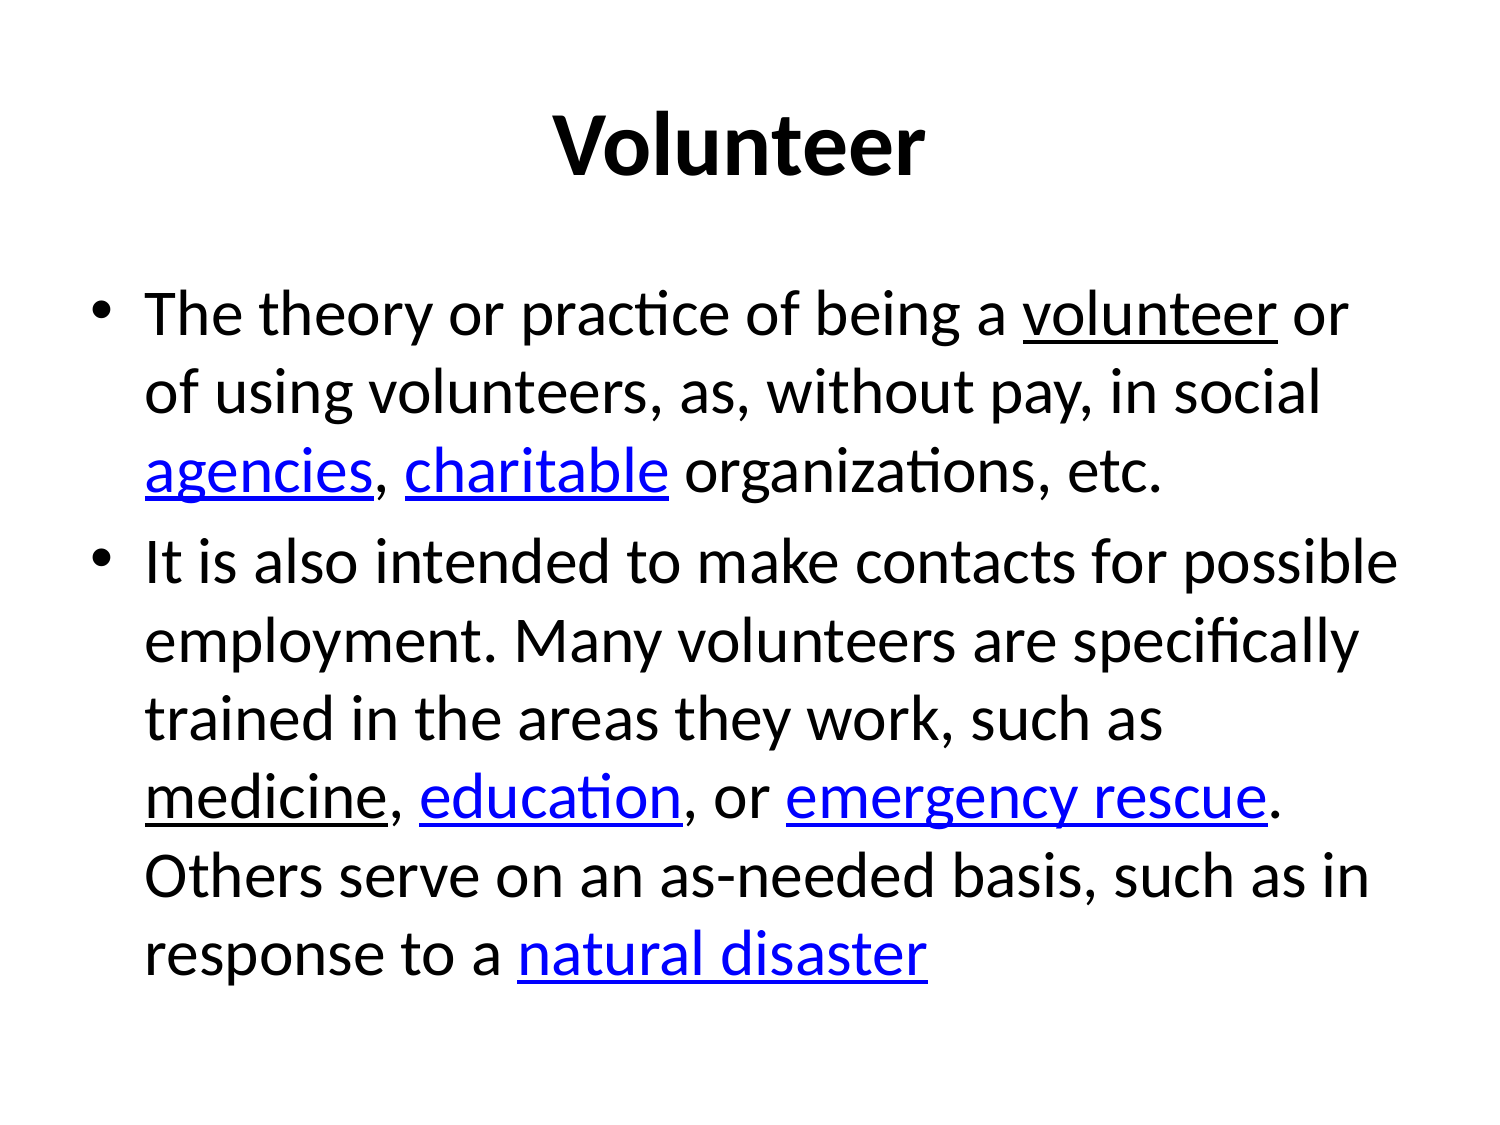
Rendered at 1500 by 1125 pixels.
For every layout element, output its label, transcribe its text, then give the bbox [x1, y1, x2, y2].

list The theory or practice of being a volunteer or of using volunteers, as, without pay, in social agencies, charitable organizations, etc. It is also intended to make contacts for possible employment. Many volunteers are specifically trained in the areas they work, such as medicine, education, or emergency rescue. Others serve on an as-needed basis, such as in response to a natural disaster [75, 262, 1425, 1075]
title Volunteer [75, 45, 1425, 233]
